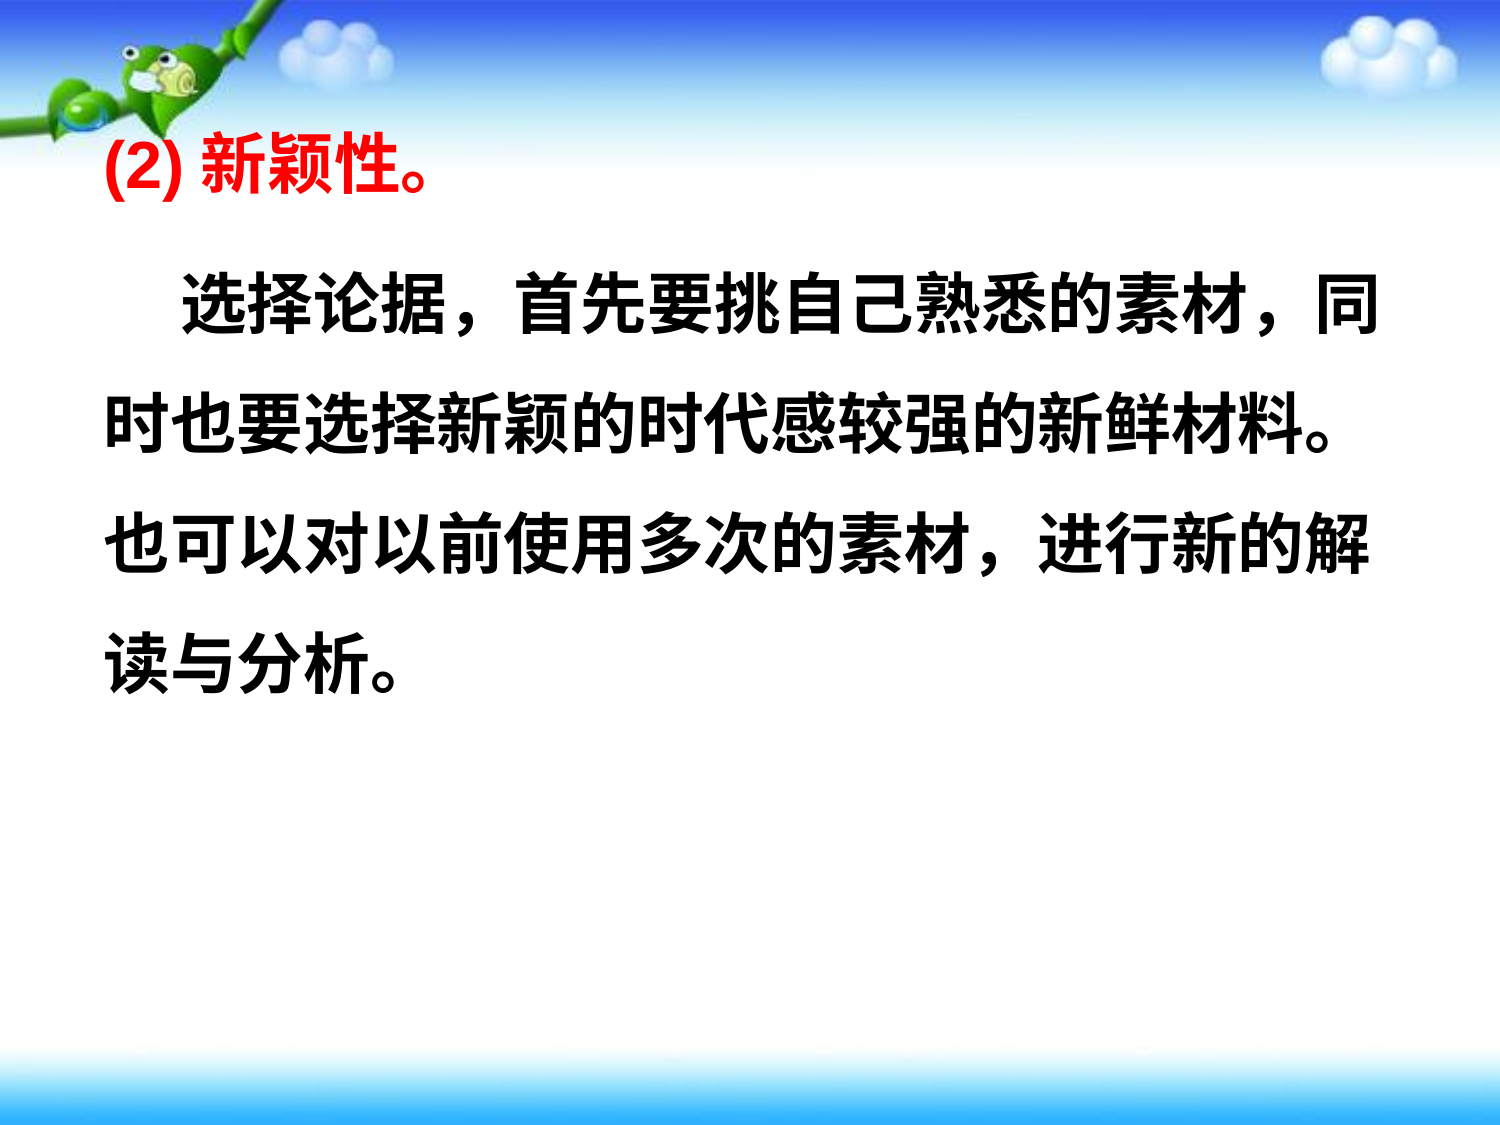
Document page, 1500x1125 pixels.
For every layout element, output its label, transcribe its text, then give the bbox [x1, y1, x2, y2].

picture [0, 0, 1500, 1125]
text_box (2)新颖性。 选择论据，首先要挑自己熟悉的素材，同时也要选择新颖的时代感较强的新鲜材料。也可以对以前使用多次的素材，进行新的解读与分析。 [88, 74, 1413, 710]
